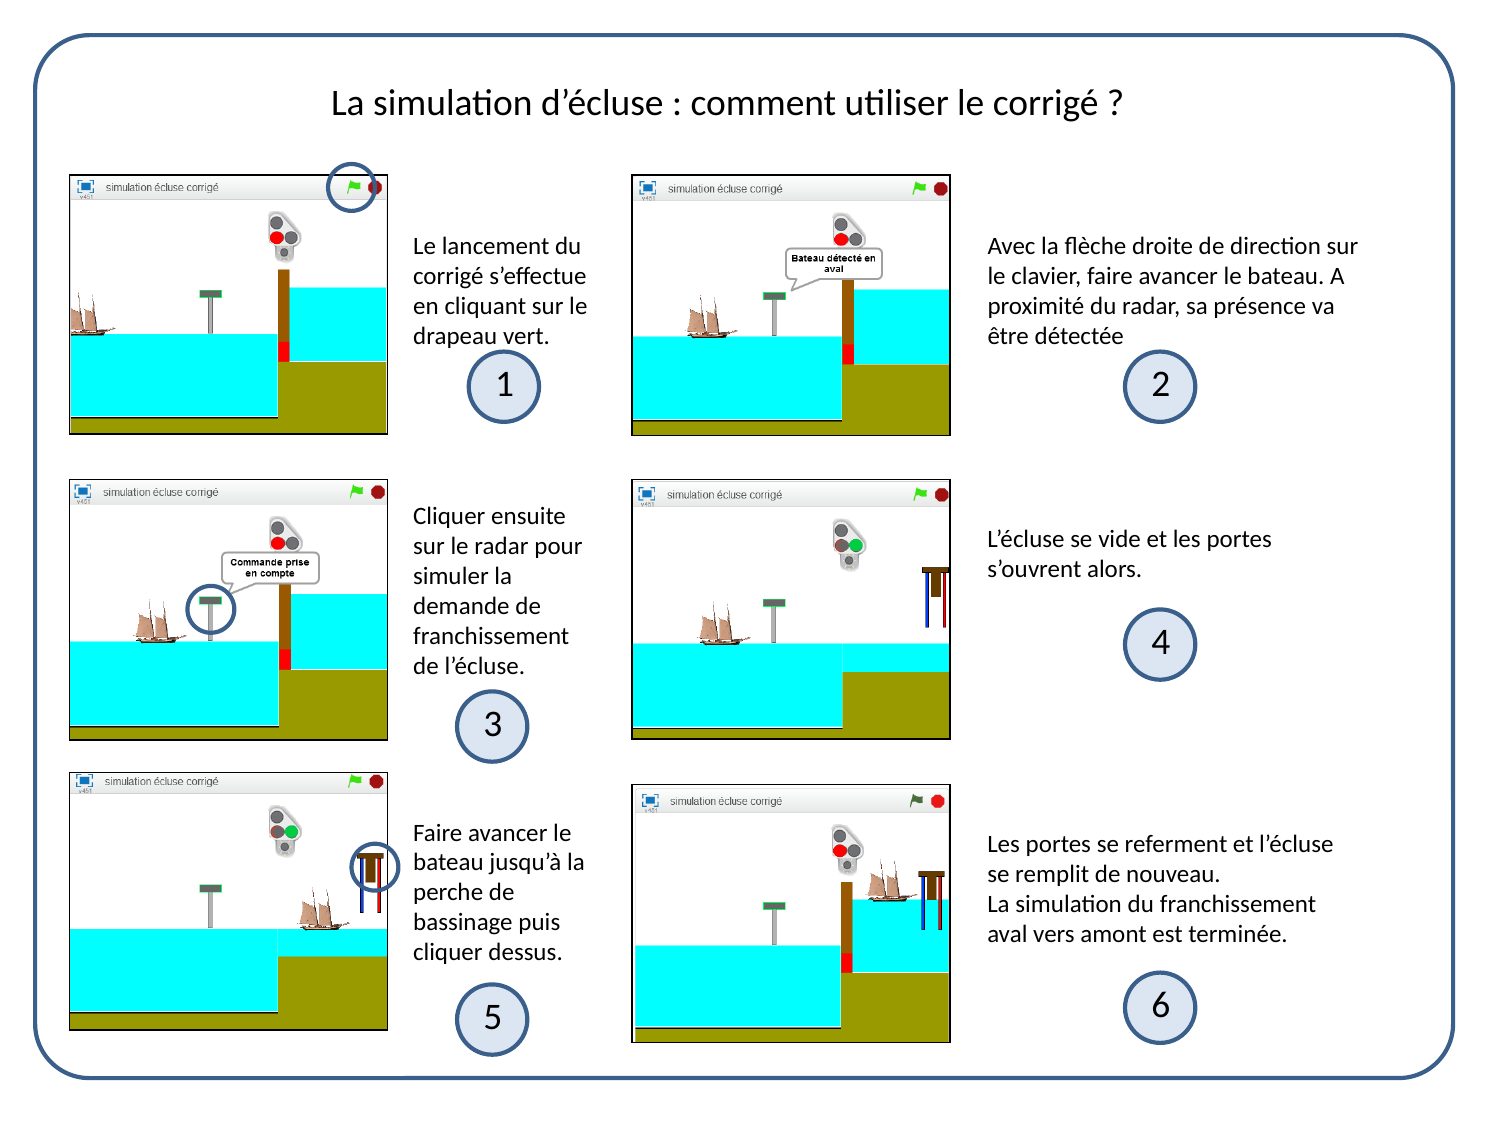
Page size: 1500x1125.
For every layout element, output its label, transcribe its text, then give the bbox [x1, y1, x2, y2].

text_box L’écluse se vide et les portes s’ouvrent alors. [972, 515, 1360, 591]
text_box [33, 33, 1456, 1081]
picture [70, 480, 387, 740]
picture [632, 784, 950, 1043]
text_box [1122, 979, 1198, 1046]
text_box La simulation d’écluse : comment utiliser le corrigé ? [70, 70, 1395, 130]
text_box [1122, 615, 1198, 682]
text_box Cliquer ensuite sur le radar pour simuler la demande de franchissement de l’écluse. [398, 492, 610, 687]
text_box 1 [480, 351, 528, 412]
text_box Faire avancer le bateau jusqu’à la perche de bassinage puis cliquer dessus. [398, 808, 627, 973]
text_box [454, 697, 530, 764]
text_box Avec la flèche droite de direction sur le clavier, faire avancer le bateau. A proximité du radar, sa présence va être détectée [972, 222, 1383, 358]
text_box [1122, 358, 1198, 424]
picture [70, 175, 387, 434]
text_box 5 [468, 984, 516, 1045]
text_box [329, 161, 374, 174]
text_box [454, 990, 530, 1057]
text_box 3 [468, 691, 516, 752]
text_box 4 [1136, 609, 1184, 670]
text_box 6 [1136, 972, 1184, 1033]
picture [70, 773, 387, 1030]
text_box Le lancement du corrigé s’effectue en cliquant sur le drapeau vert. [398, 222, 621, 358]
text_box Les portes se referment et l’écluse se remplit de nouveau. La simulation du franchissement aval vers amont est terminée. [972, 820, 1360, 955]
picture [632, 175, 950, 435]
text_box 2 [1136, 351, 1184, 412]
text_box [466, 358, 542, 424]
picture [632, 480, 950, 739]
text_box [392, 848, 401, 887]
